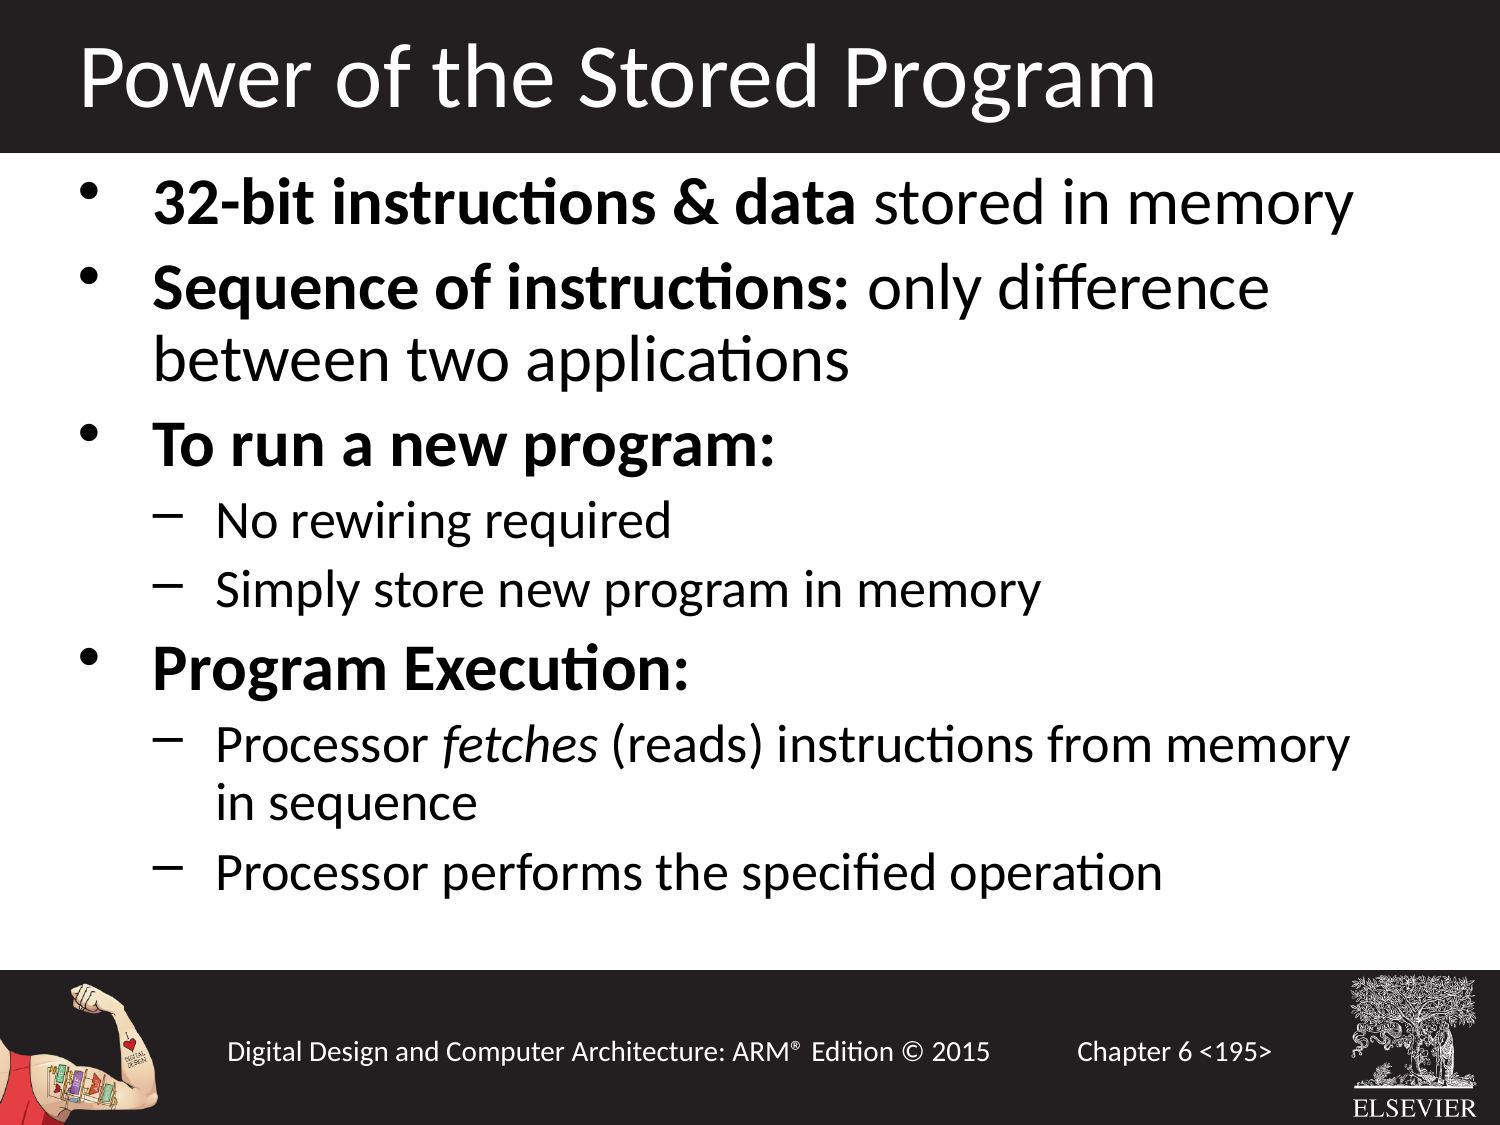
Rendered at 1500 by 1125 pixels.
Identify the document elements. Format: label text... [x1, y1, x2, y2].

text_box 32-bit instructions & data stored in memory Sequence of instructions: only difference between two applications To run a new program: No rewiring required Simply store new program in memory Program Execution: Processor fetches (reads) instructions from memory in sequence Processor performs the specified operation [63, 159, 1401, 972]
picture [0, 979, 163, 1125]
picture [1350, 974, 1477, 1117]
text_box Power of the Stored Program [63, 8, 1488, 133]
